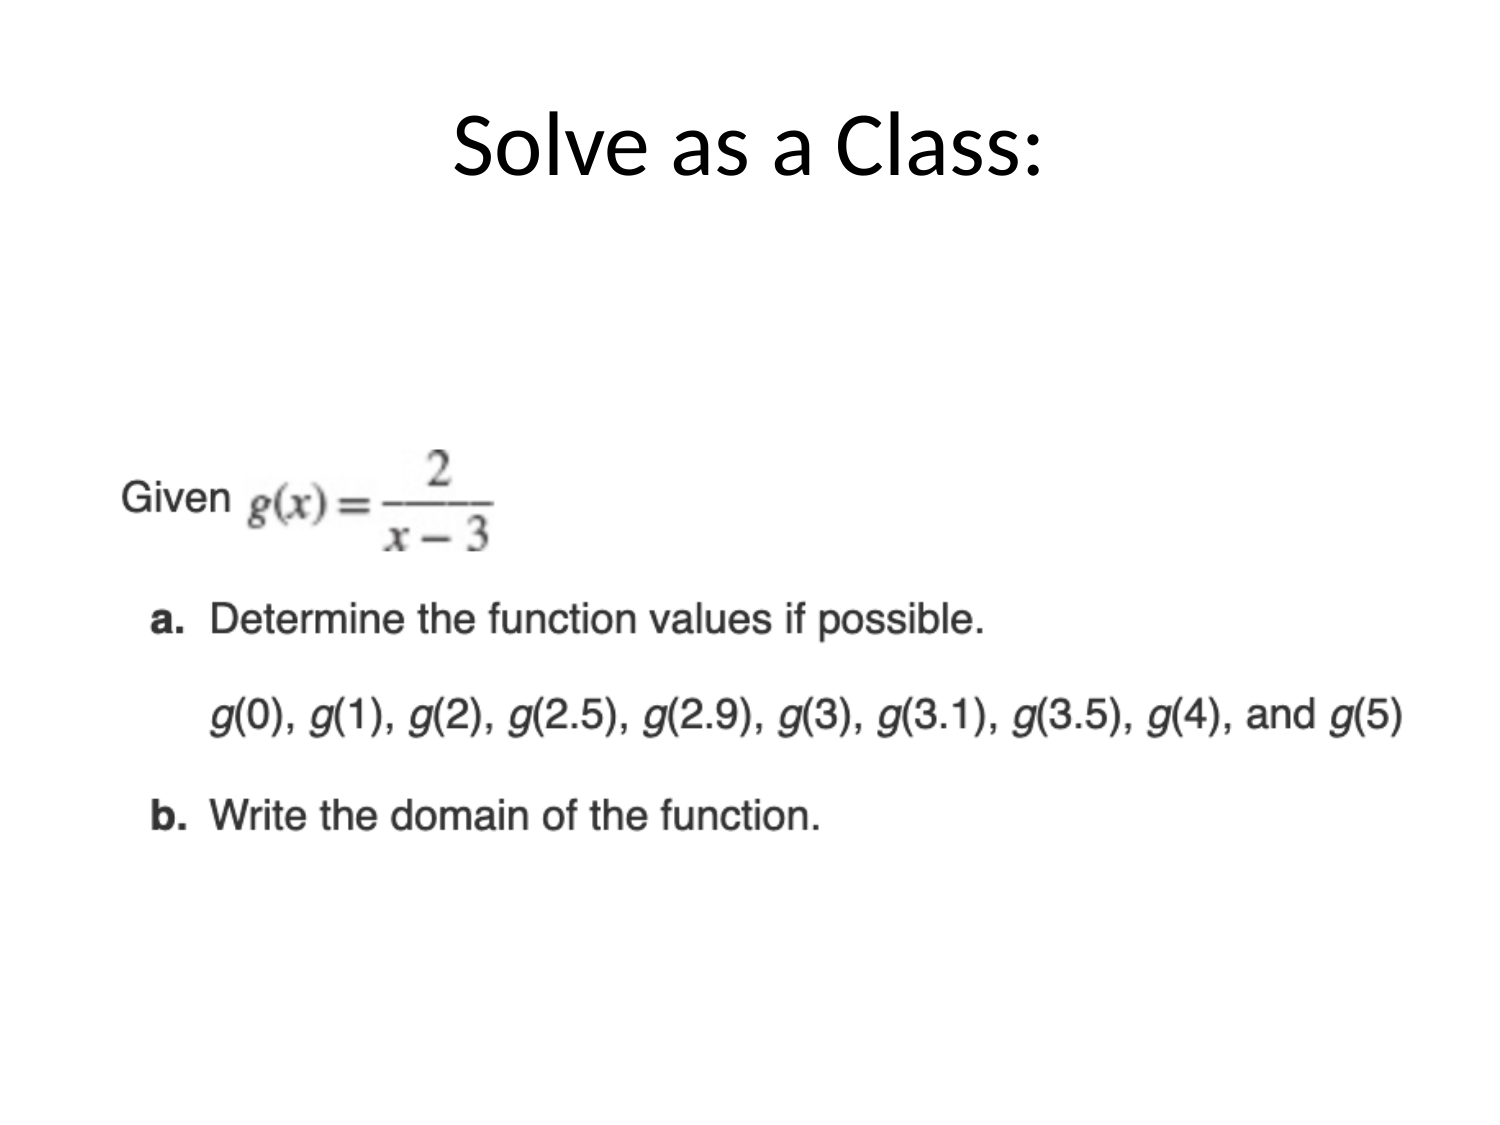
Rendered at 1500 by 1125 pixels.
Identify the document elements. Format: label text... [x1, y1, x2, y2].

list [74, 262, 1426, 1006]
title Solve as a Class: [75, 45, 1425, 233]
